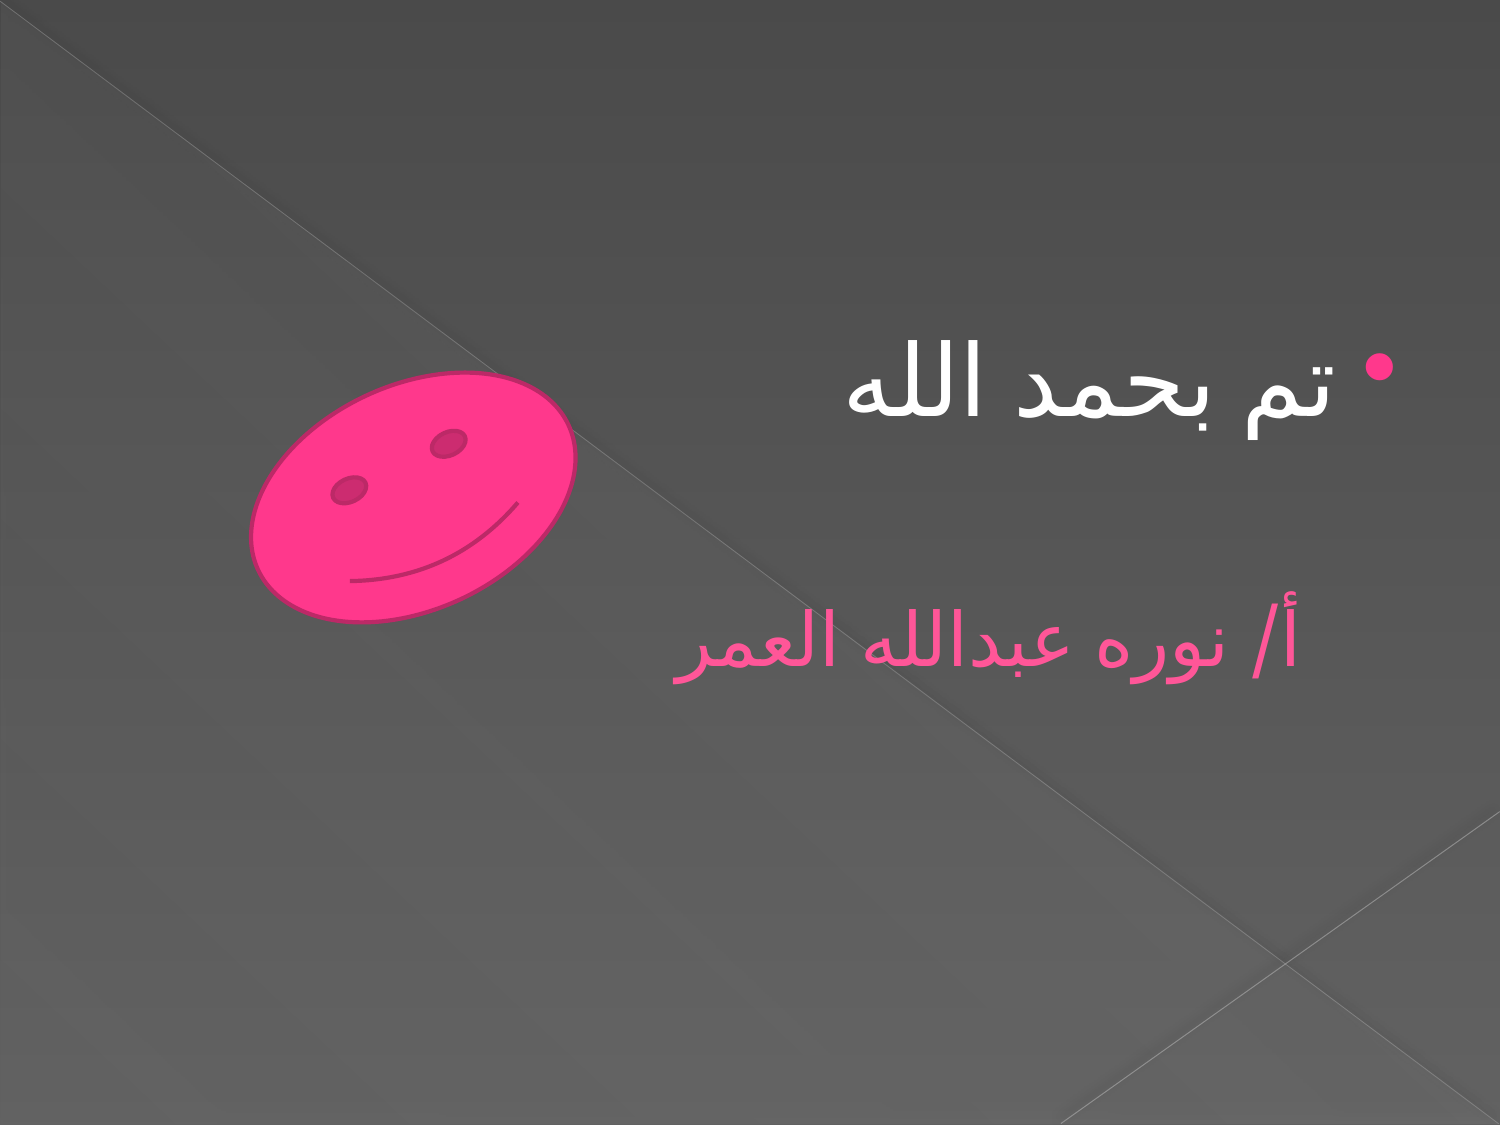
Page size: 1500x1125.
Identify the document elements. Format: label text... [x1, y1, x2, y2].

list تم بحمد الله أ/ نوره عبدالله العمر [75, 308, 1425, 1059]
text_box [248, 370, 578, 625]
